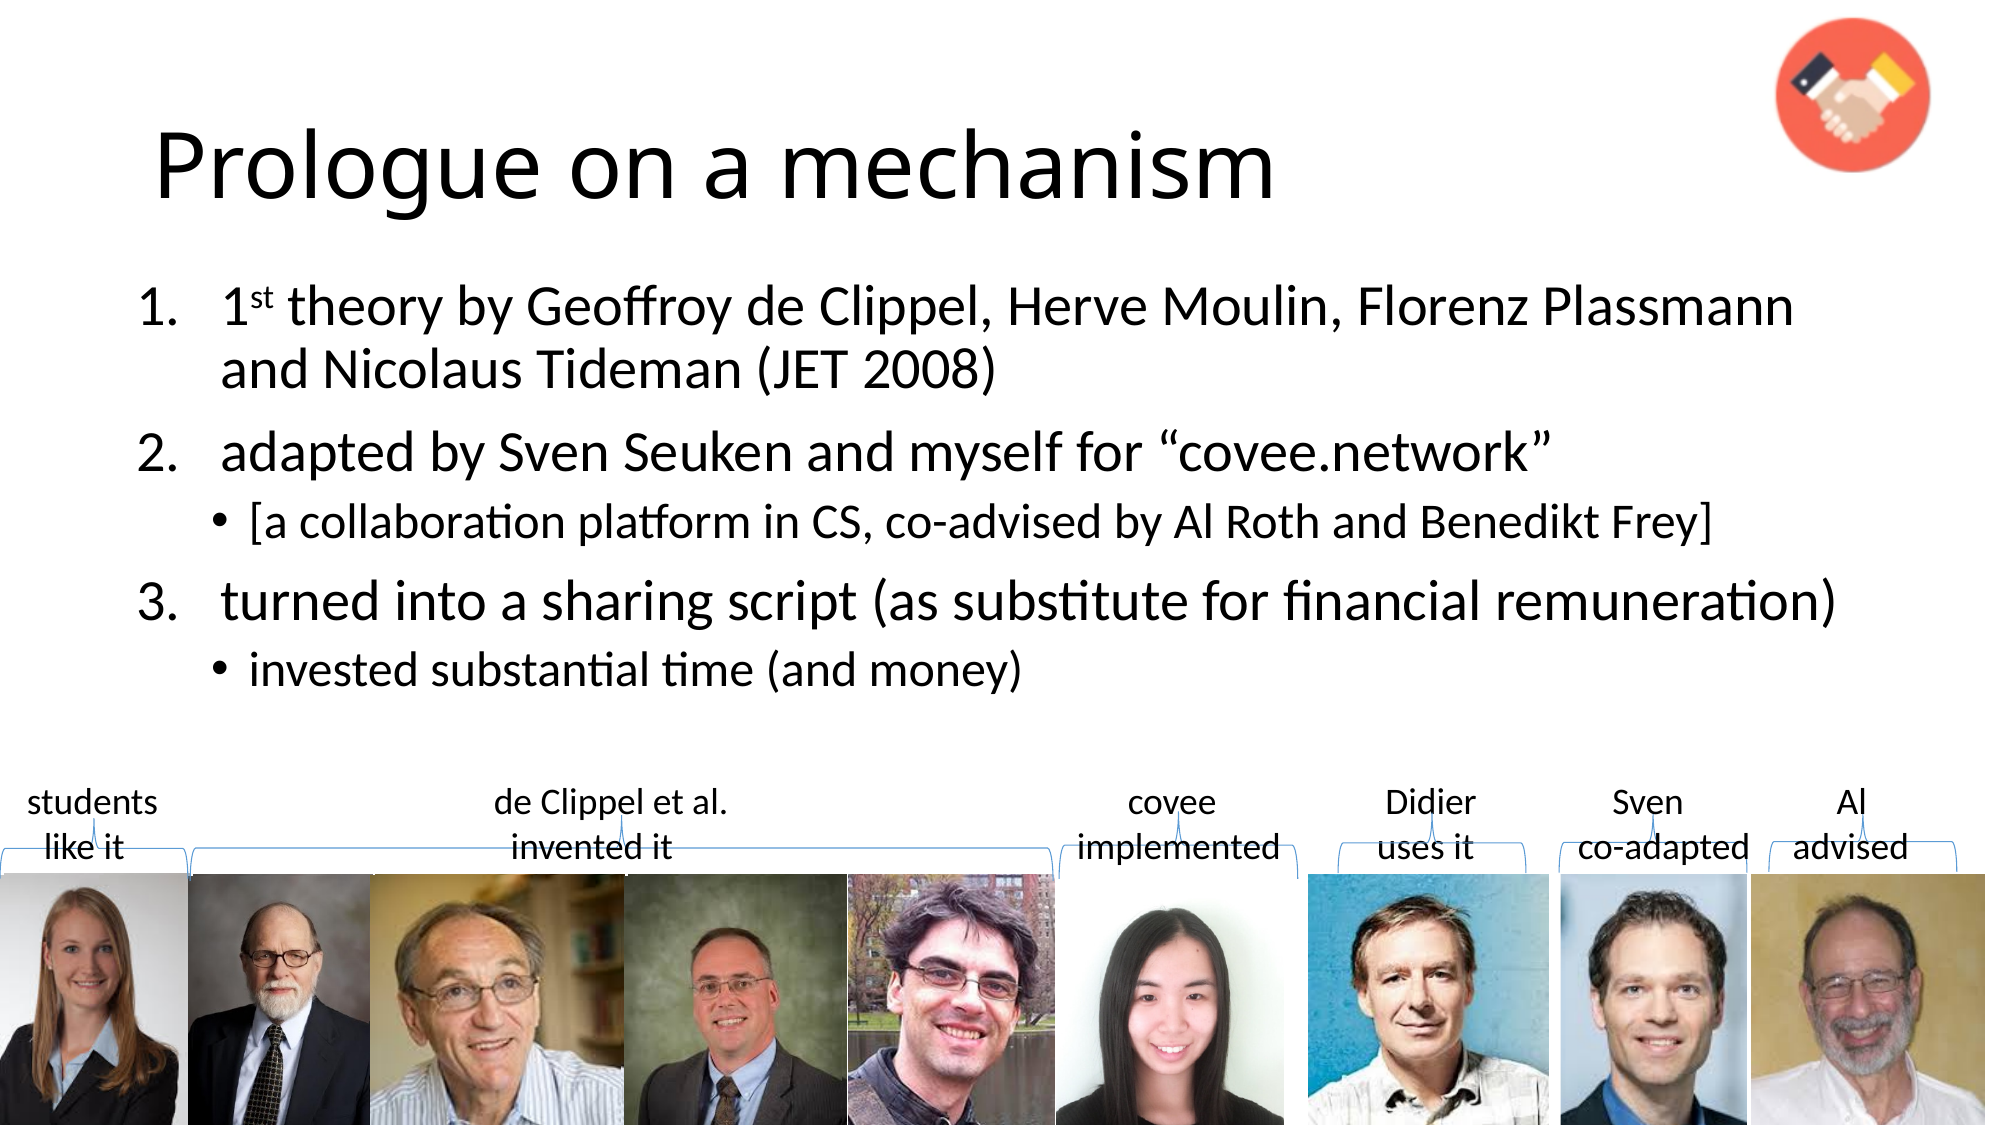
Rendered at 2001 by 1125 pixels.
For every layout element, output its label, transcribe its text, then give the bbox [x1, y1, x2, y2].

title Prologue on a mechanism [137, 59, 1863, 267]
picture [848, 874, 1285, 1125]
text_box students de Clippel et al. covee Didier Sven Al like it invented it implemented uses it co-adapted advised [12, 769, 1988, 875]
picture [1749, 8, 1954, 182]
text_box [1058, 875, 1299, 879]
text_box [1337, 812, 1527, 874]
list 1st theory by Geoffroy de Clippel, Herve Moulin, Florenz Plassmann and Nicolaus Tideman (JET 2008) adapted by Sven Seuken and myself for “covee.network” [a collaboration platform in CS, co-advised by Al Roth and Benedikt Frey] turned into a sharing script (as substitute for financial remuneration) invested substantial time (and money) [121, 267, 1864, 769]
picture [1308, 874, 1549, 1125]
text_box [0, 847, 12, 875]
picture [1560, 873, 1747, 1125]
picture [1751, 874, 1985, 1125]
picture [0, 873, 847, 1125]
